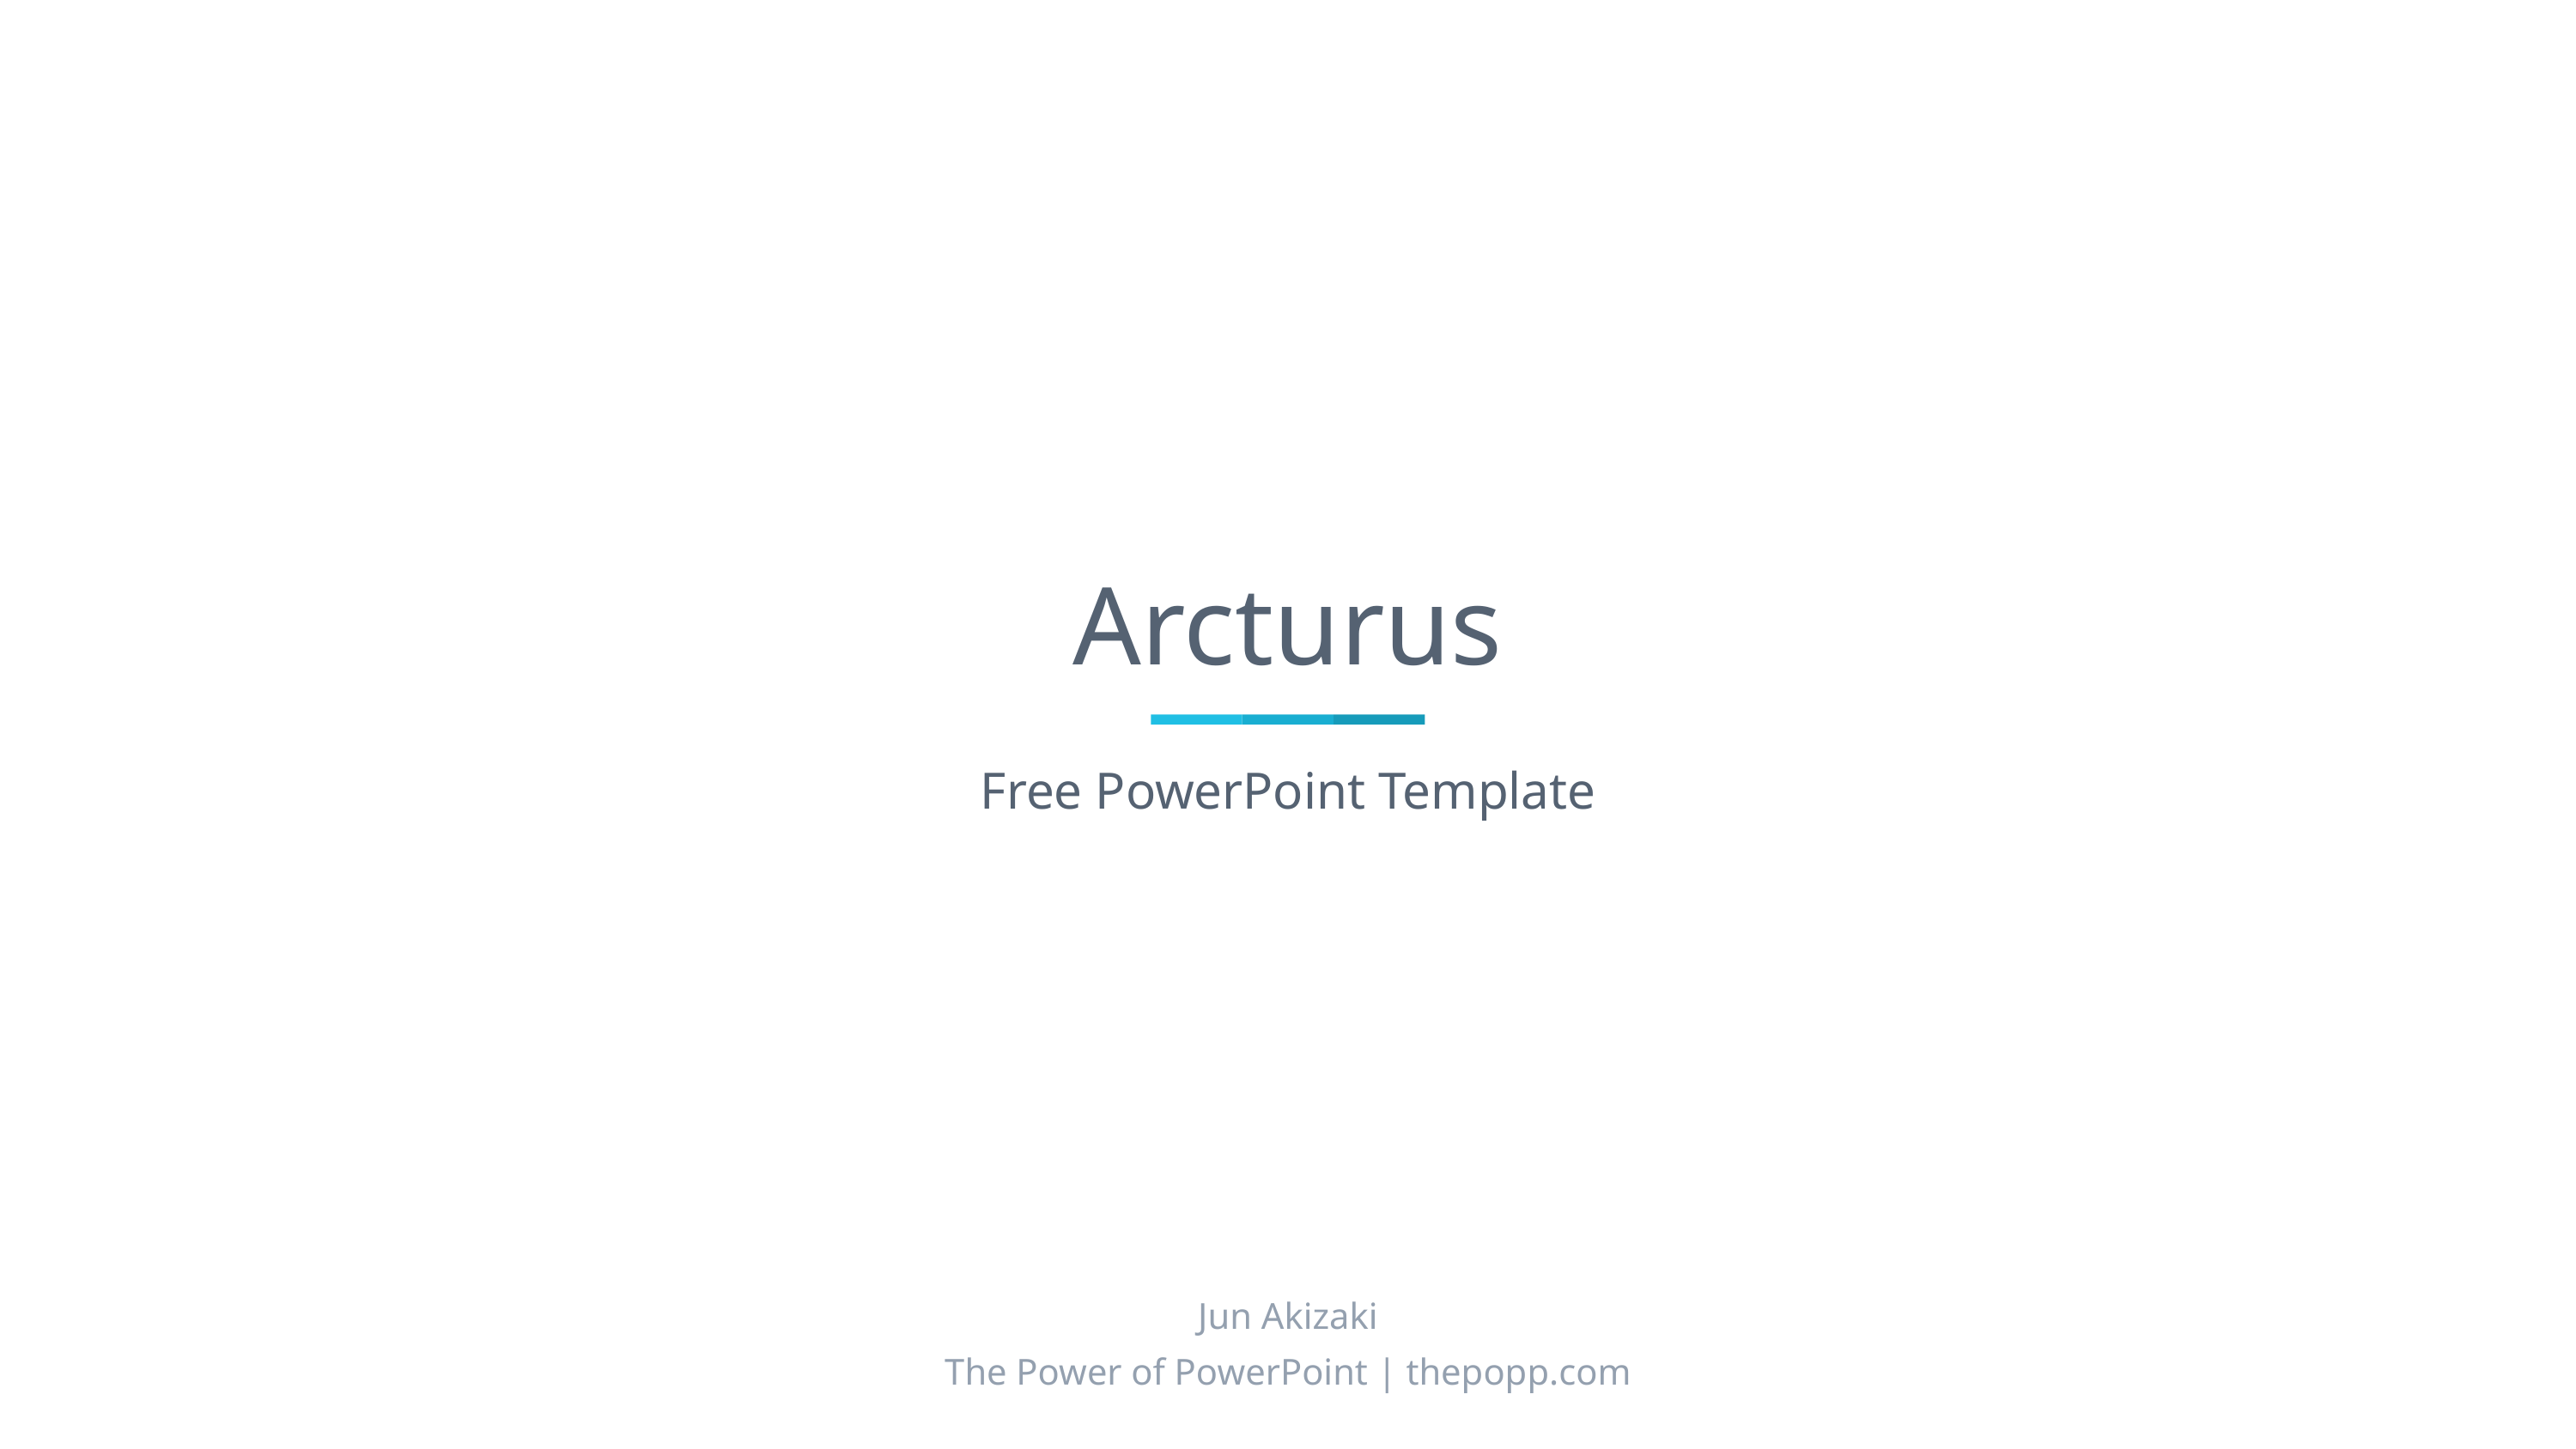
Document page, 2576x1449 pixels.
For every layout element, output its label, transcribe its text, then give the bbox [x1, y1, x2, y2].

title Arcturus [67, 513, 2509, 694]
list Jun Akizaki The Power of PowerPoint | thepopp.com [451, 1166, 2125, 1399]
list Free PowerPoint Template [451, 753, 2125, 858]
